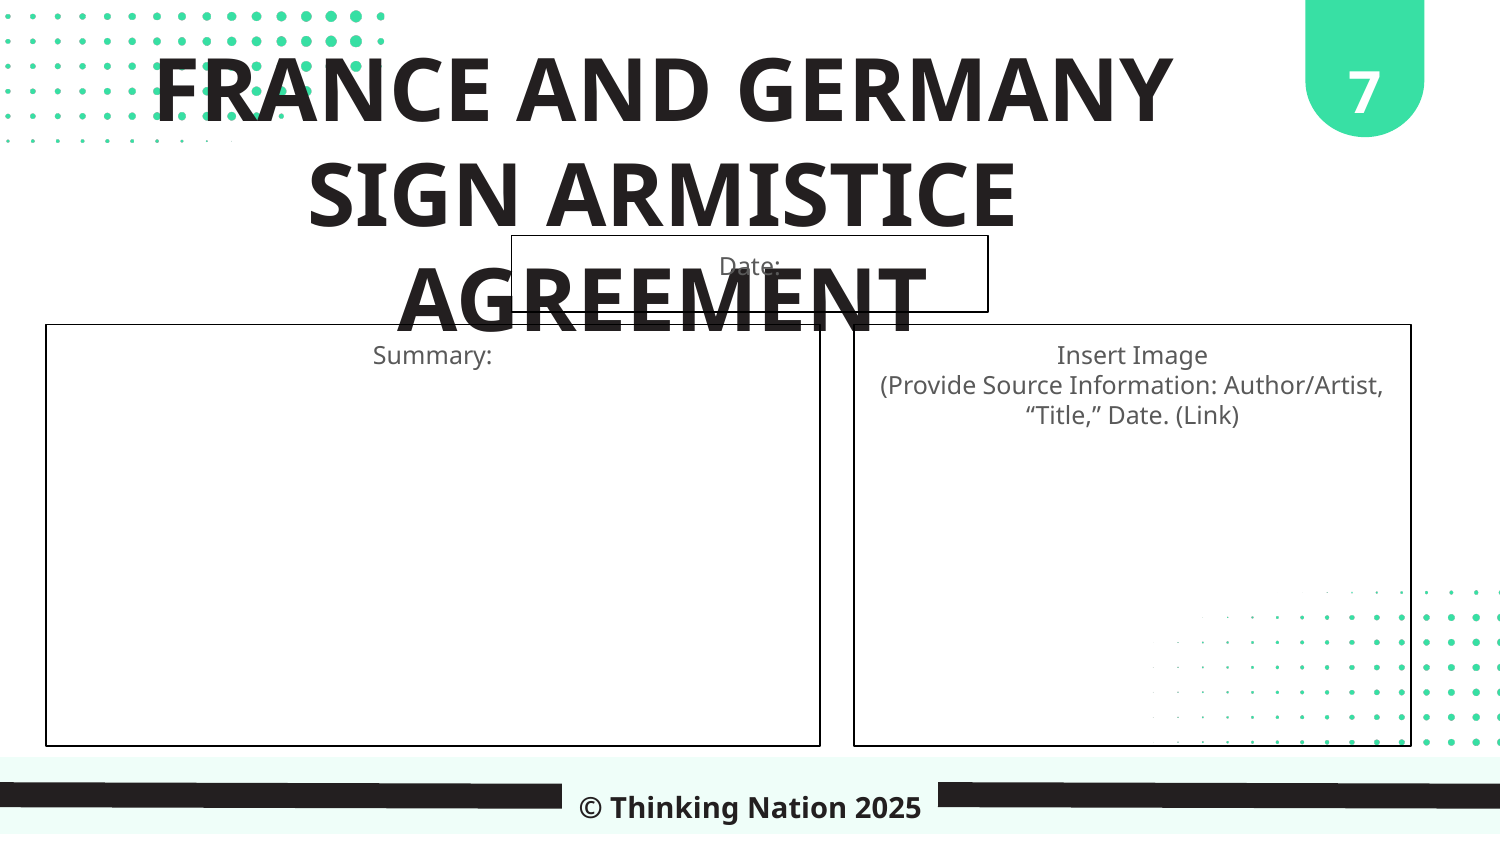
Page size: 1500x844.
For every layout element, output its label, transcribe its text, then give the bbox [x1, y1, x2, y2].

text_box FRANCE AND GERMANY SIGN ARMISTICE AGREEMENT [36, 34, 1291, 350]
text_box [1128, 590, 1500, 755]
text_box [820, 350, 854, 389]
text_box [0, 0, 385, 144]
text_box Summary: [46, 324, 820, 747]
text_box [0, 756, 1500, 835]
text_box Date: [511, 235, 989, 313]
text_box Insert Image (Provide Source Information: Author/Artist, “Title,” Date. (Link) [854, 324, 1412, 747]
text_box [1300, 0, 1430, 138]
